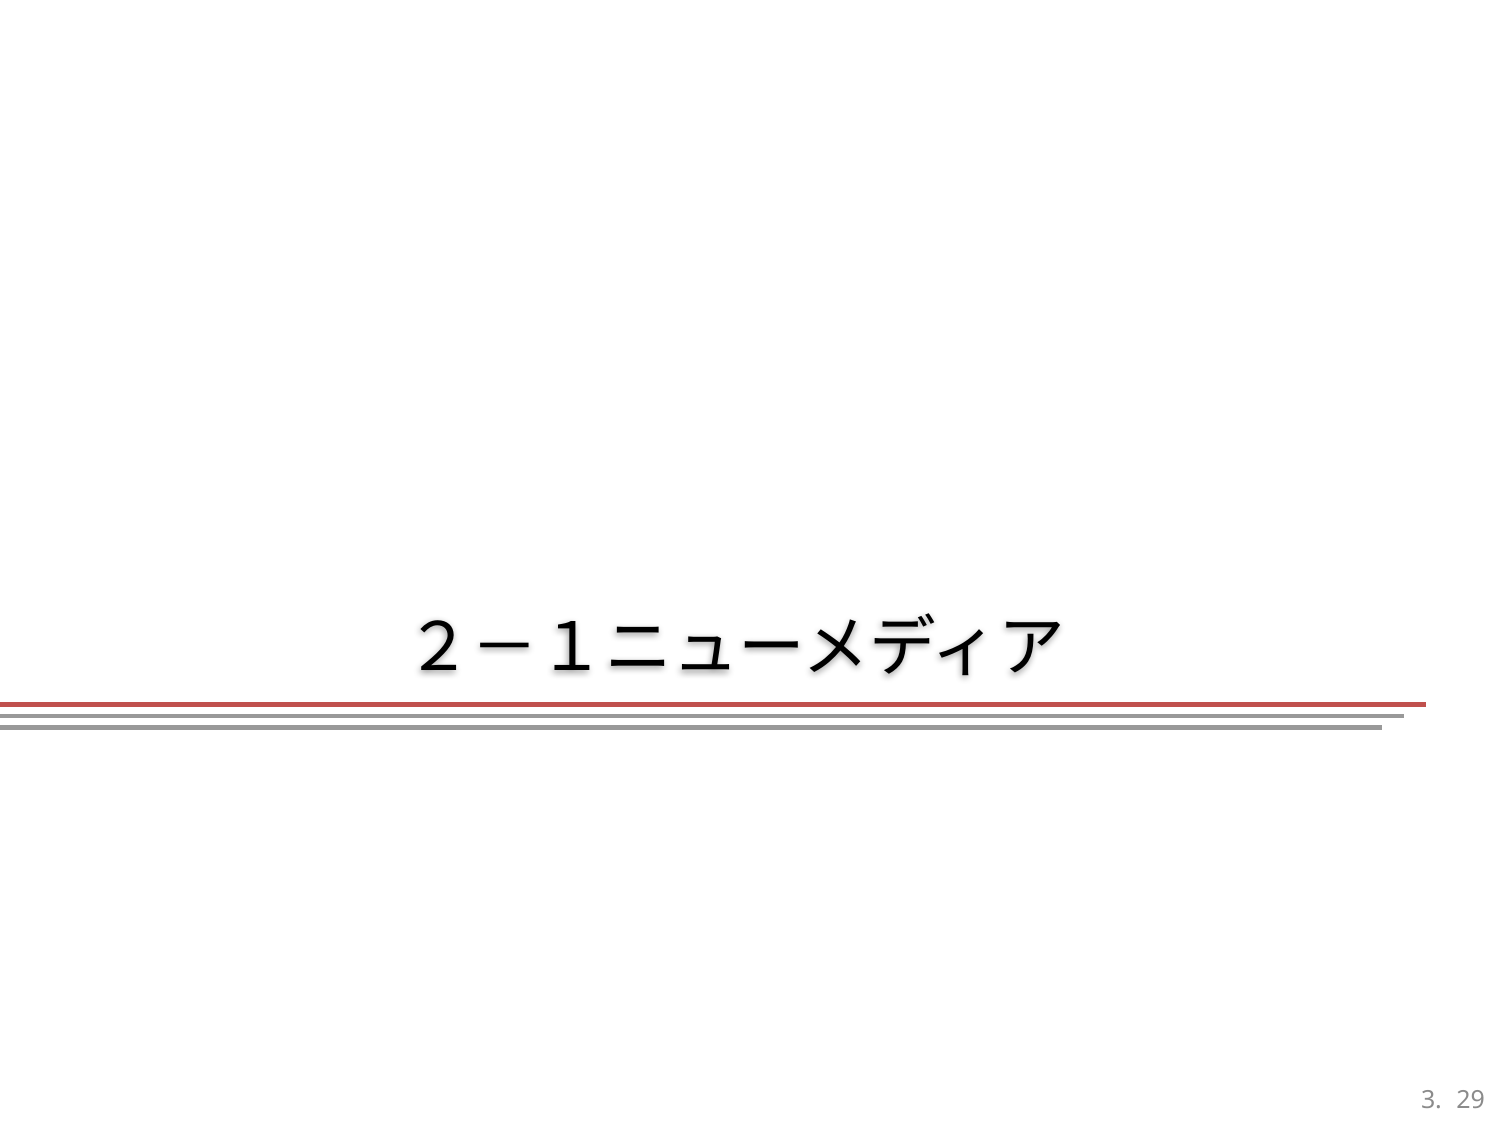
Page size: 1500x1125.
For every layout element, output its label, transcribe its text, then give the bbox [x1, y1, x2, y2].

text_box ２－１ニューメディア [18, 596, 1452, 692]
slide_number 28 [1381, 1065, 1500, 1125]
